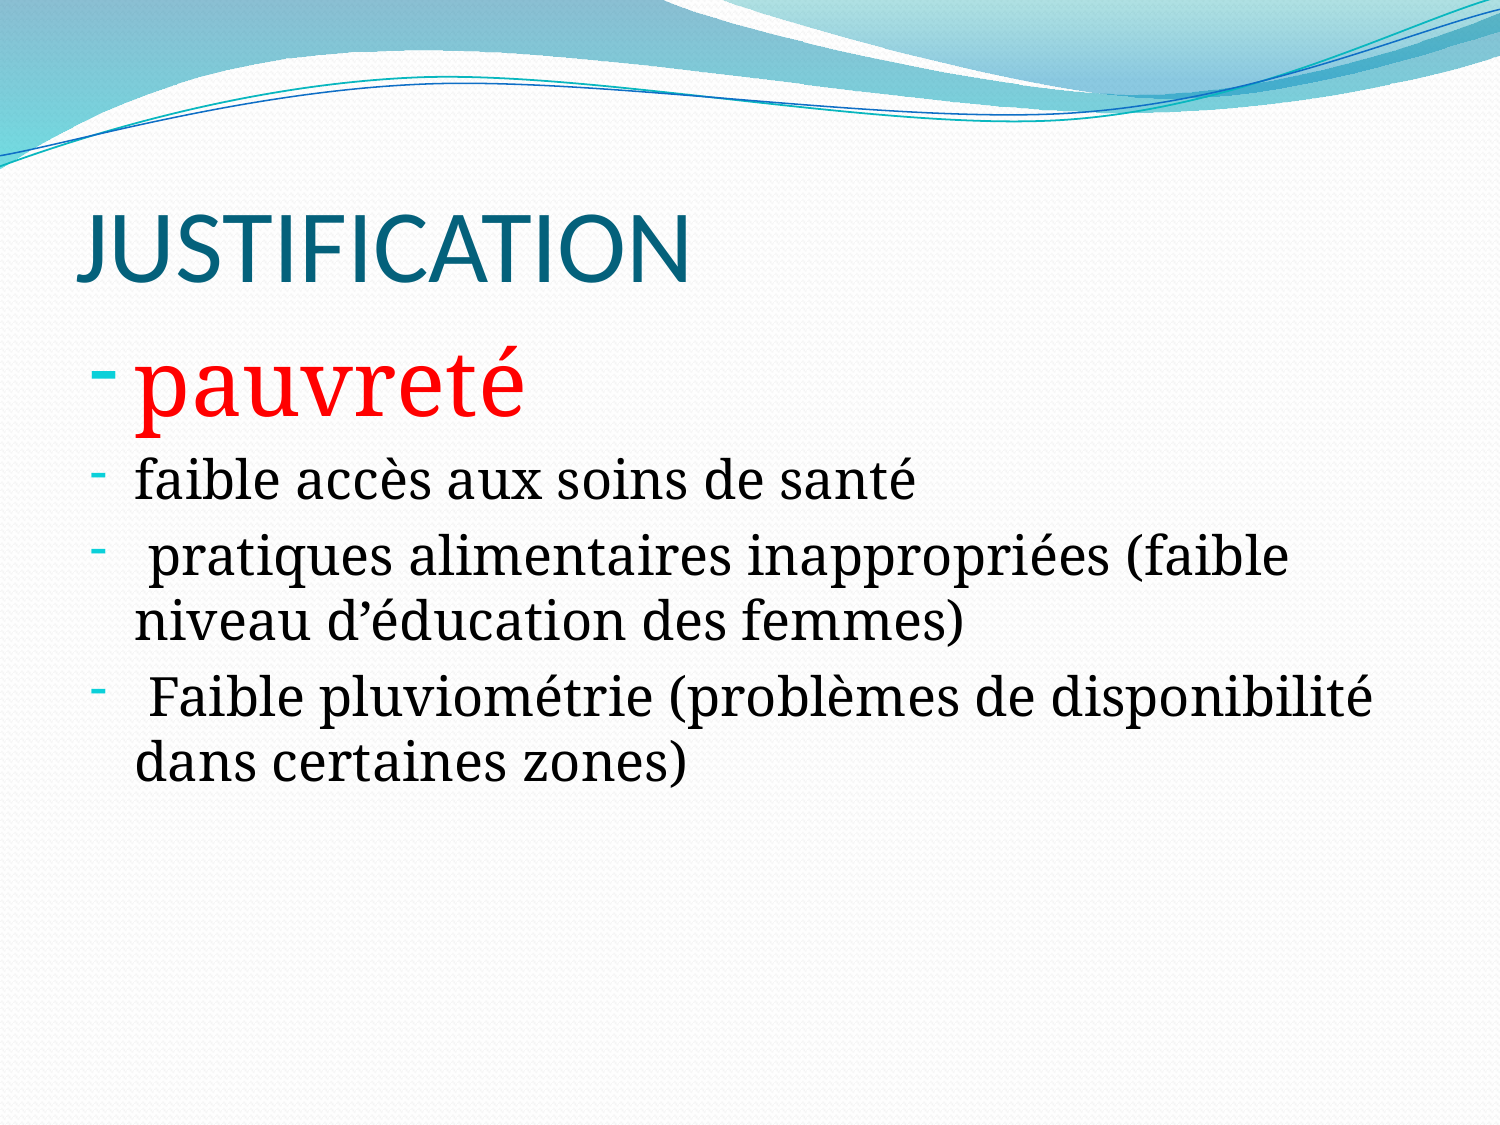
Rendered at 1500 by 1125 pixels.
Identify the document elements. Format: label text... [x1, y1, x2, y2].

title JUSTIFICATION [75, 115, 1425, 303]
list pauvreté faible accès aux soins de santé pratiques alimentaires inappropriées (faible niveau d’éducation des femmes) Faible pluviométrie (problèmes de disponibilité dans certaines zones) [75, 317, 1425, 1038]
